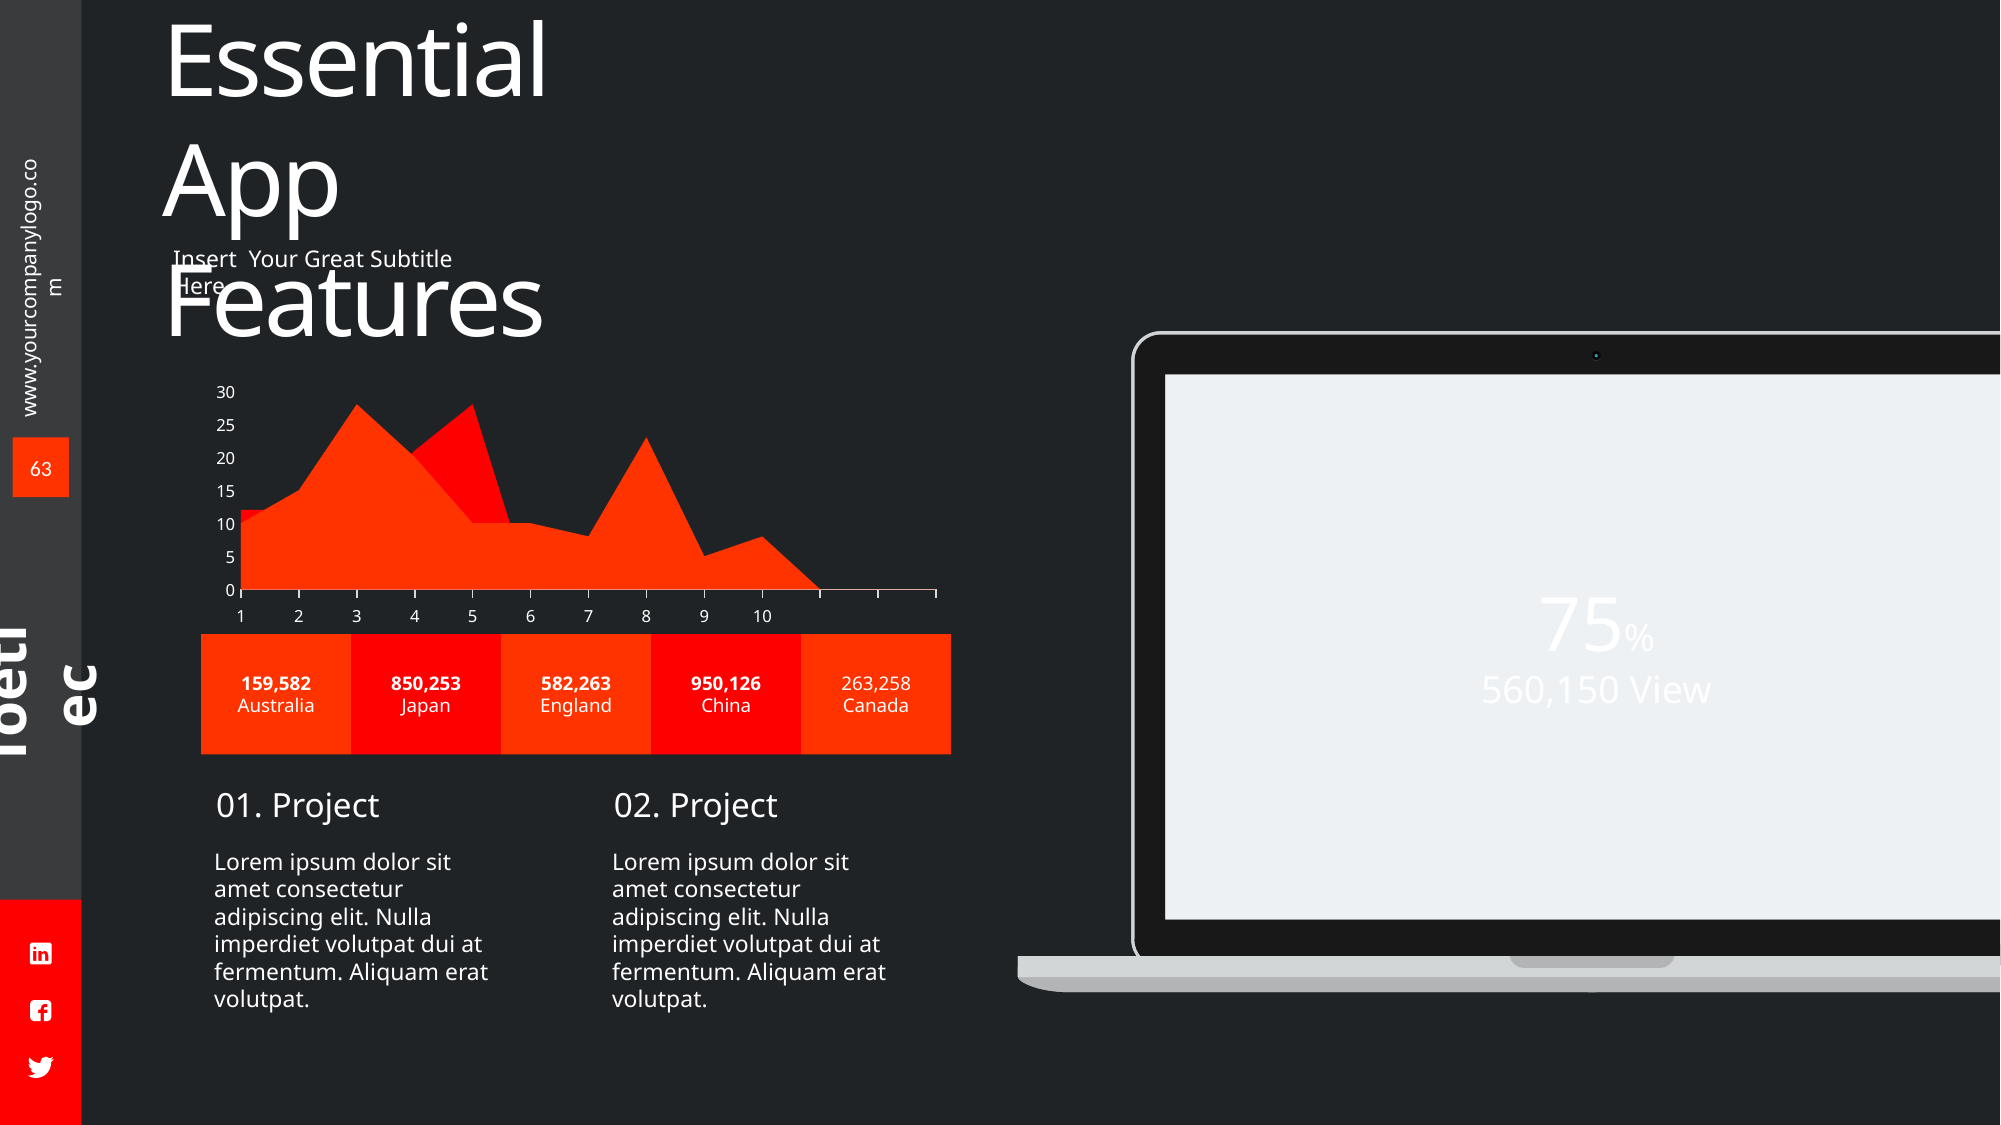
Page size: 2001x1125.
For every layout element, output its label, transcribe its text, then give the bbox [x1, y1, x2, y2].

chart [201, 374, 952, 633]
text_box 01. Project [201, 755, 423, 840]
text_box 582,263 England [500, 633, 650, 755]
text_box Lorem ipsum dolor sit amet consectetur adipiscing elit. Nulla imperdiet volutpat dui at fermentum. Aliquam erat volutpat. [597, 840, 910, 1020]
picture [1160, 365, 2000, 924]
text_box Insert Your Great Subtitle Here [158, 237, 512, 307]
text_box 263,258 Canada [800, 633, 952, 755]
text_box 02. Project [598, 755, 821, 840]
text_box 850,253 Japan [350, 633, 500, 755]
text_box 950,126 China [650, 633, 800, 755]
text_box 159,582 Australia [200, 633, 350, 755]
text_box Lorem ipsum dolor sit amet consectetur adipiscing elit. Nulla imperdiet volutpat dui at fermentum. Aliquam erat volutpat. [199, 840, 512, 1020]
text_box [1017, 331, 2000, 993]
text_box Essential App Features [147, 116, 677, 236]
slide_number 63 [12, 437, 69, 498]
